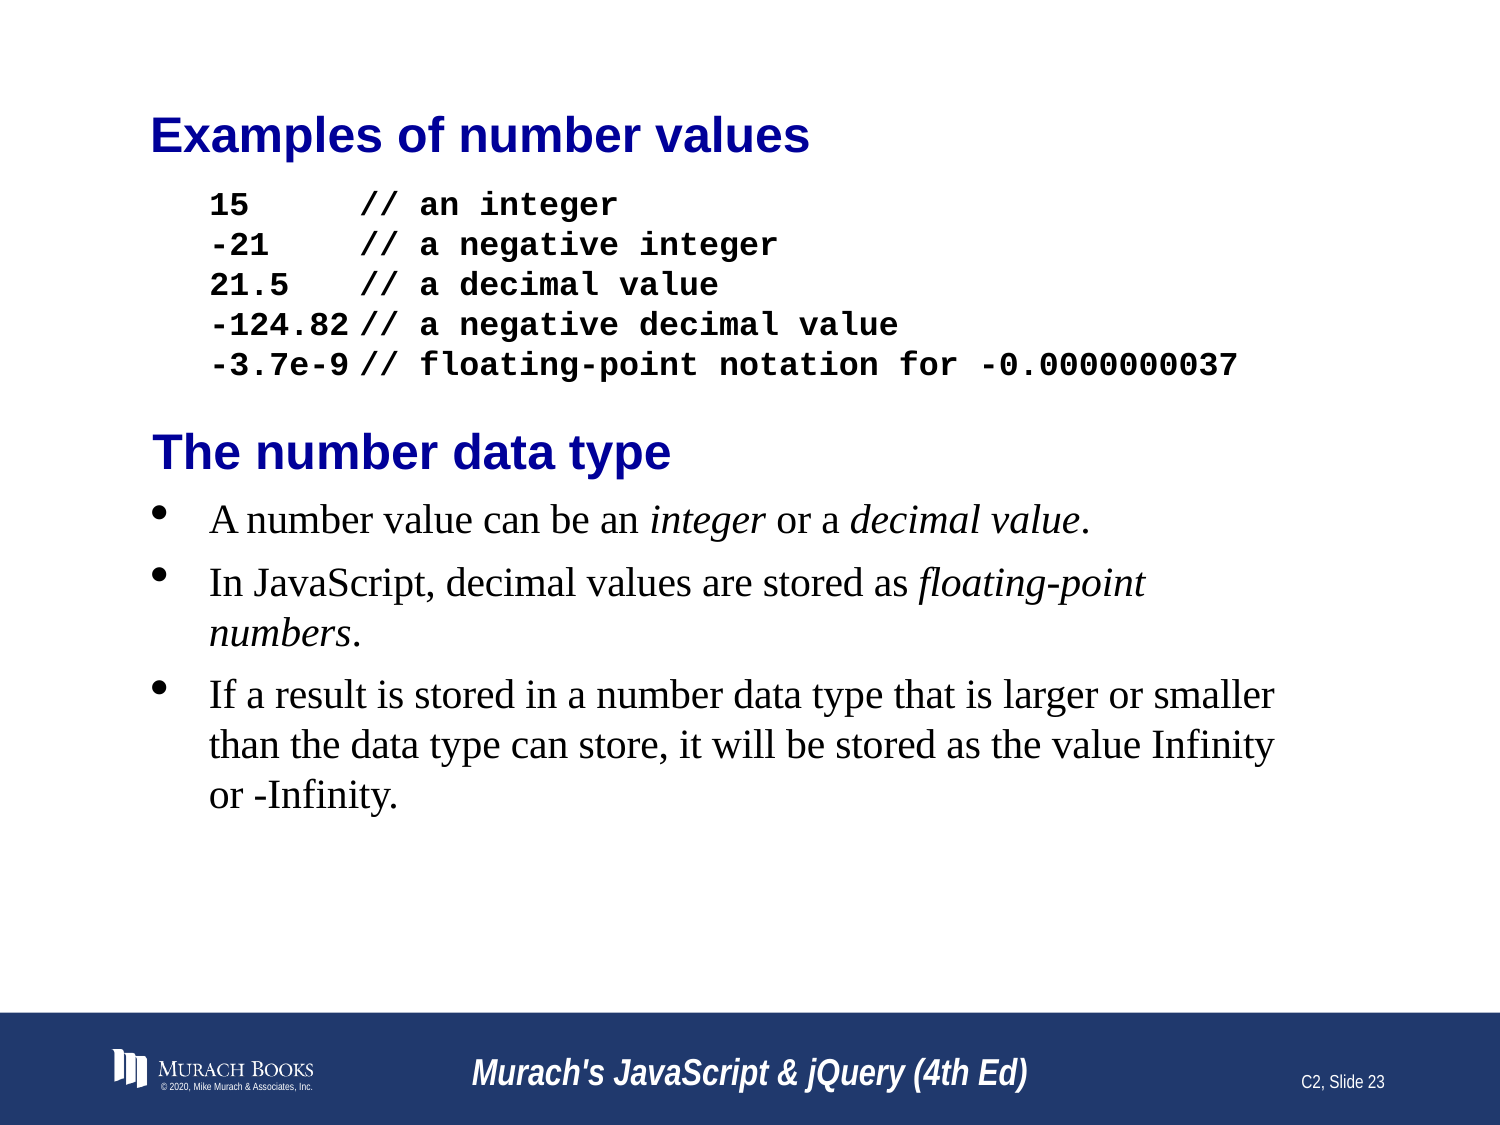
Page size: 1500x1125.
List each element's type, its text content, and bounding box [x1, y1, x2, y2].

title Examples of number values [150, 102, 1350, 164]
list 15 // an integer -21 // a negative integer 21.5 // a decimal value -124.82 // a negative decimal value -3.7e-9 // floating-point notation for -0.0000000037 The number data type A number value can be an integer or a decimal value. In JavaScript, decimal values are stored as floating-point numbers. If a result is stored in a number data type that is larger or smaller than the data type can store, it will be stored as the value Infinity or -Infinity. [137, 174, 1350, 975]
footer © 2020, Mike Murach & Associates, Inc. [12, 1025, 463, 1100]
slide_number C2, Slide 23 [1087, 1025, 1400, 1100]
slide_number Murach's JavaScript & jQuery (4th Ed) [463, 1025, 1050, 1100]
